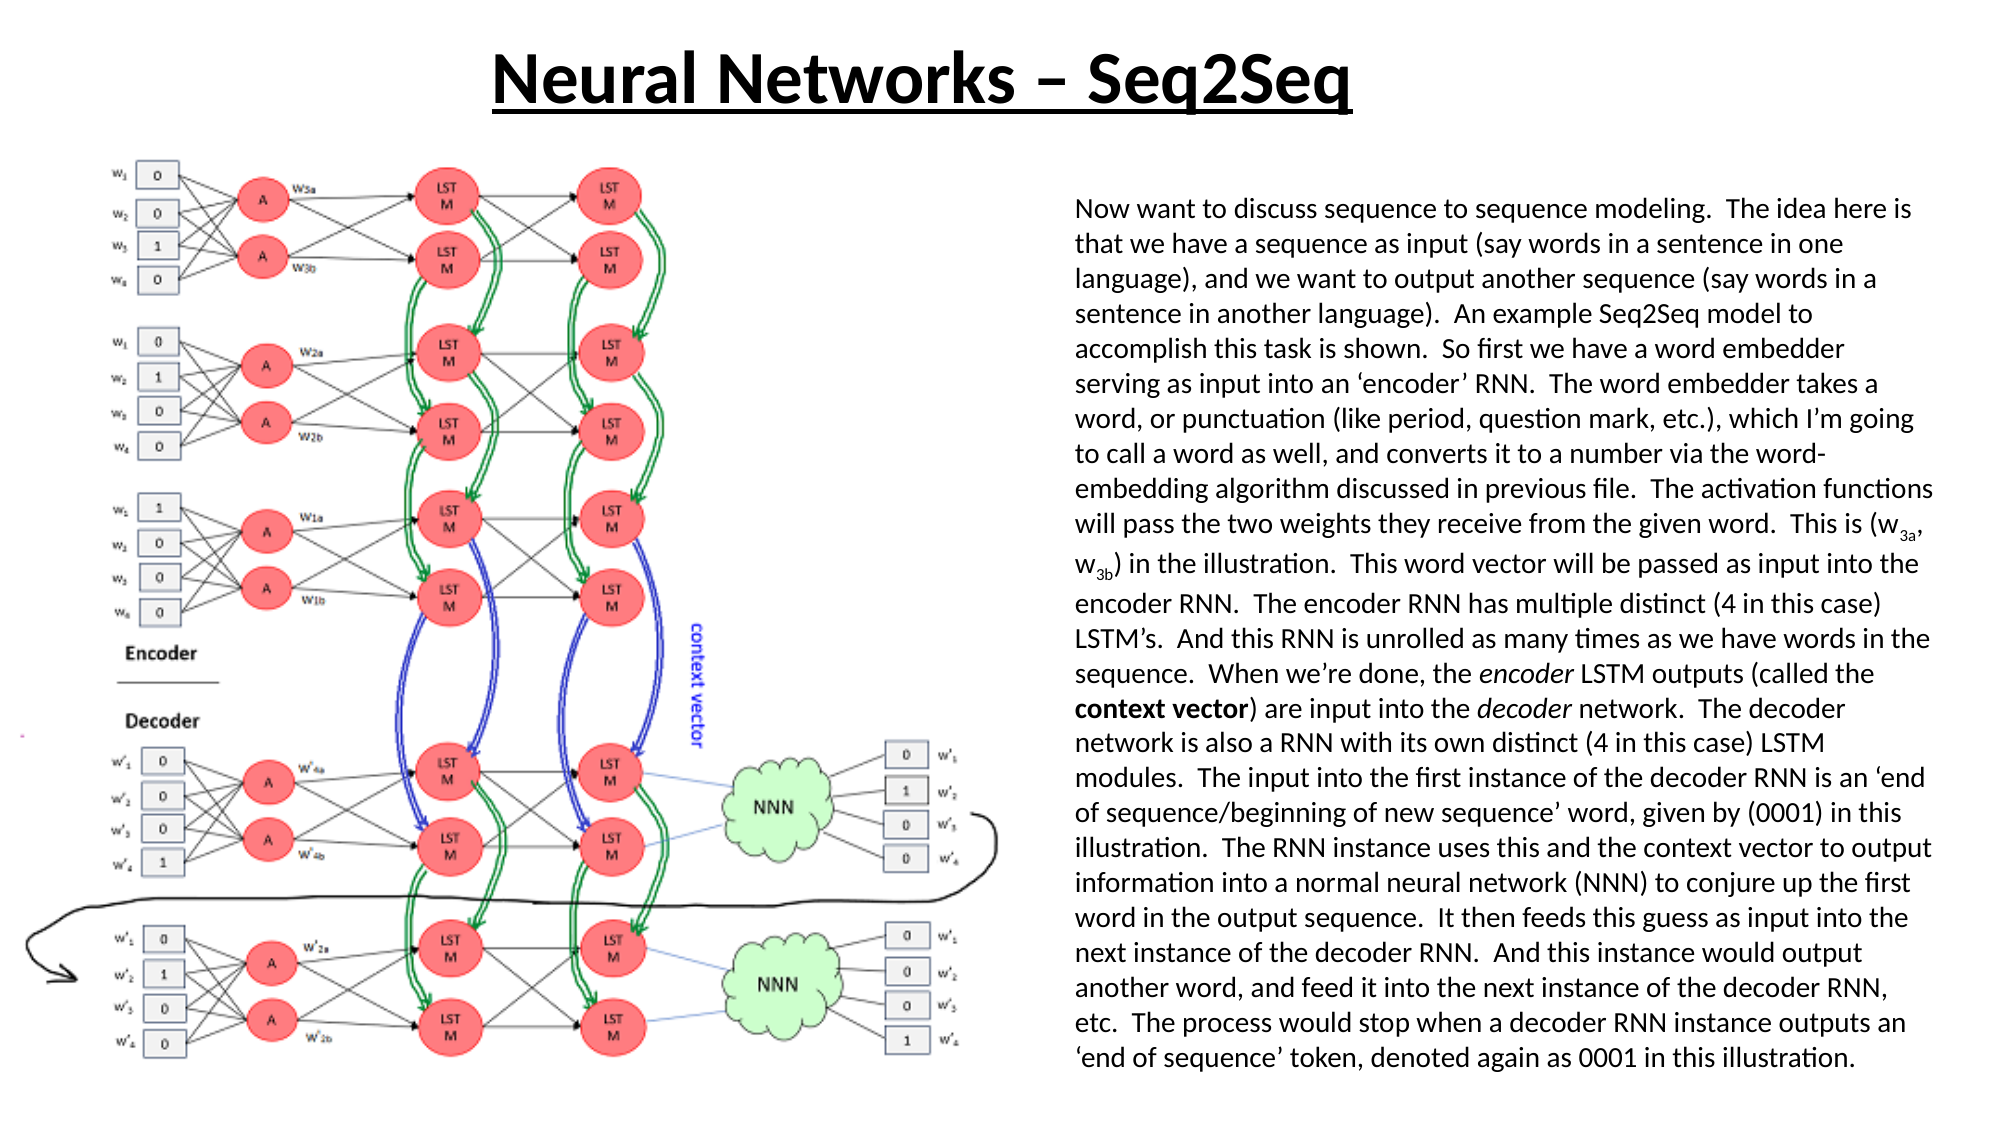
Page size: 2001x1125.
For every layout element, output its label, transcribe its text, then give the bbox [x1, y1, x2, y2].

picture [6, 140, 1013, 1087]
title Neural Networks – Seq2Seq [393, 8, 1452, 128]
text_box Now want to discuss sequence to sequence modeling. The idea here is that we have a sequence as input (say words in a sentence in one language), and we want to output another sequence (say words in a sentence in another language). An example Seq2Seq model to accomplish this task is shown. So first we have a word embedder serving as input into an ‘encoder’ RNN. The word embedder takes a word, or punctuation (like period, question mark, etc.), which I’m going to call a word as well, and converts it to a number via the word-embedding algorithm discussed in previous file. The activation functions will pass the two weights they receive from the given word. This is (w3a, w3b) in the illustration. This word vector will be passed as input into the encoder RNN. The encoder RNN has multiple distinct (4 in this case) LSTM’s. And this RNN is unrolled as many times as we have words in the sequence. When we’re done, the encoder LSTM outputs (called the context vector) are input into the decoder network. The decoder network is also a RNN with its own distinct (4 in this case) LSTM modules. The input into the first instance of the decoder RNN is an ‘end of sequence/beginning of new sequence’ word, given by (0001) in this illustration. The RNN instance uses this and the context vector to output information into a normal neural network (NNN) to conjure up the first word in the output sequence. It then feeds this guess as input into the next instance of the decoder RNN. And this instance would output another word, and feed it into the next instance of the decoder RNN, etc. The process would stop when a decoder RNN instance outputs an ‘end of sequence’ token, denoted again as 0001 in this illustration. [1060, 182, 1952, 1081]
